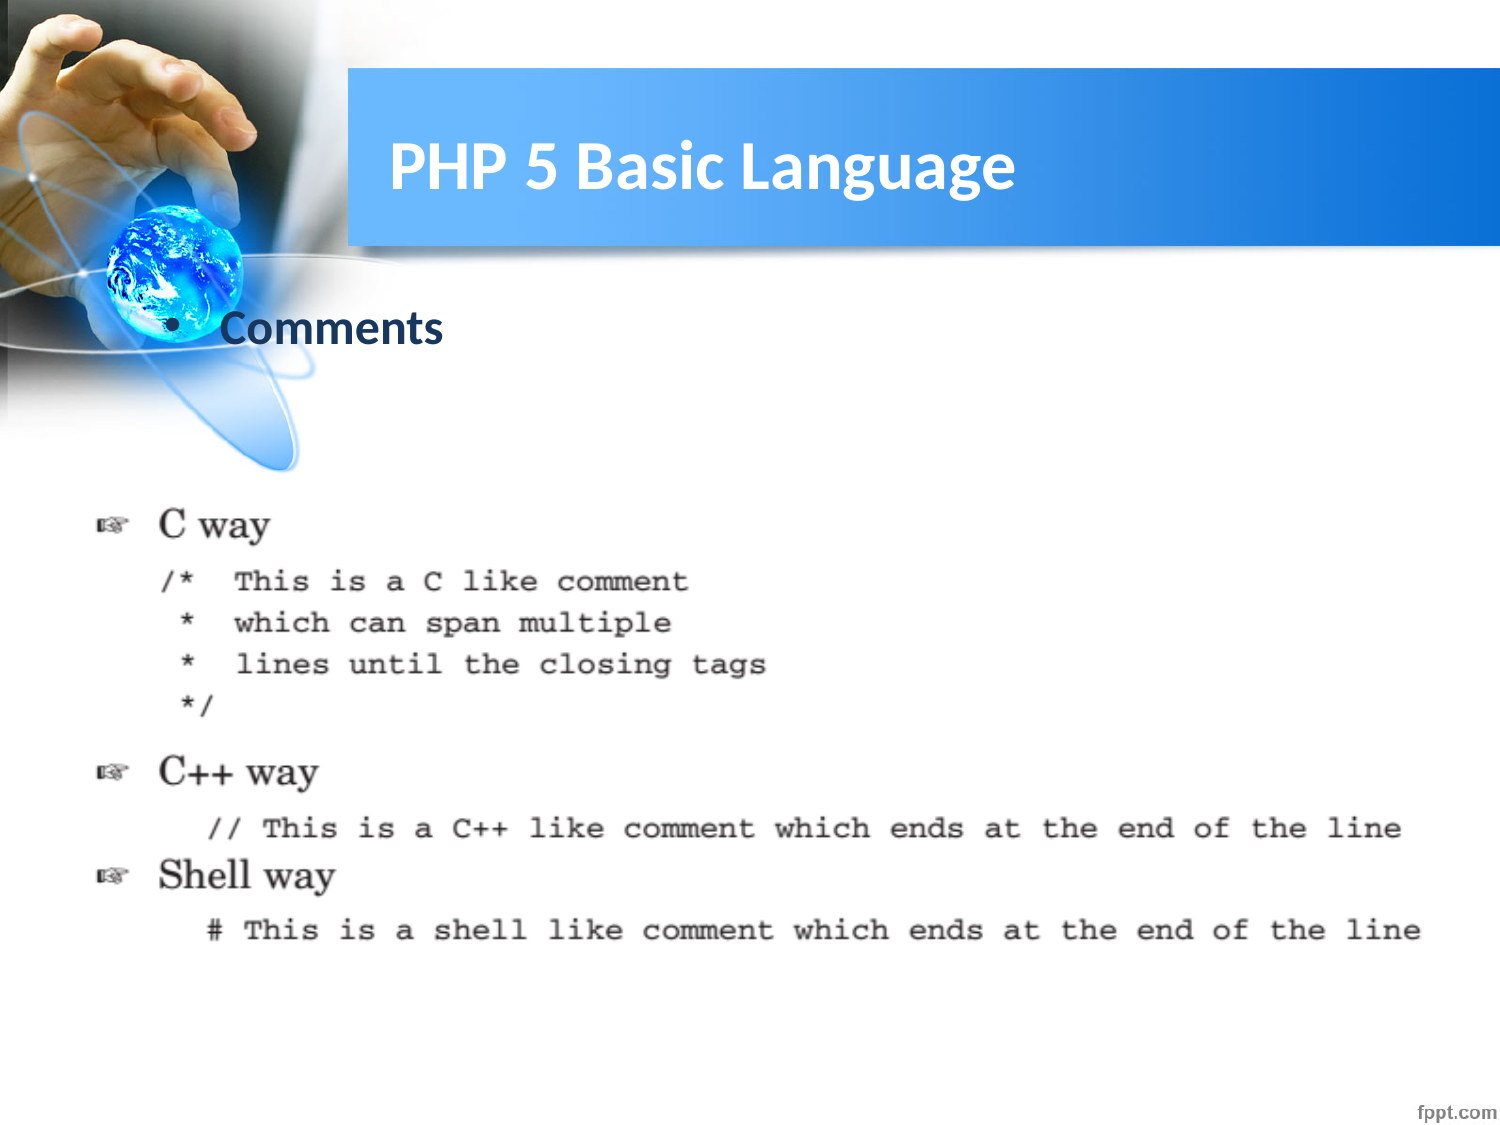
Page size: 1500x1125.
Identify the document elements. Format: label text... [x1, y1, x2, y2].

title PHP 5 Basic Language [374, 111, 1452, 212]
picture [0, 0, 1500, 1125]
list Comments [148, 286, 1477, 1039]
